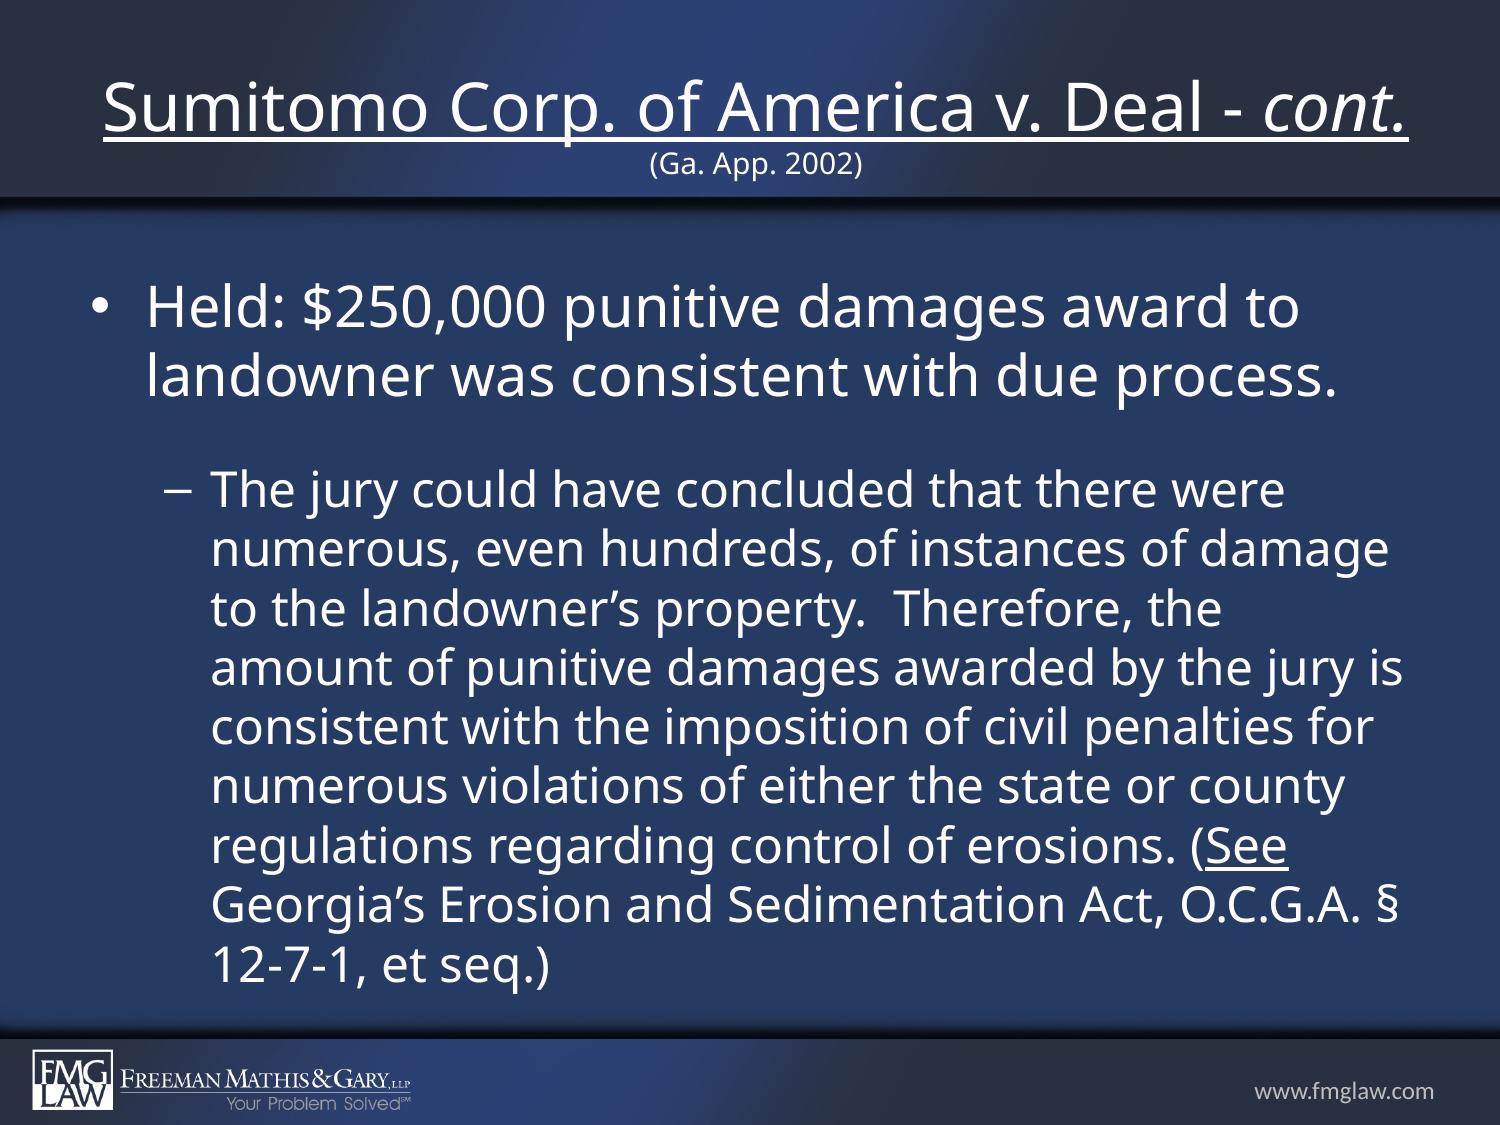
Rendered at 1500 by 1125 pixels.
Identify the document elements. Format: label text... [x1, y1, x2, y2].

title Sumitomo Corp. of America v. Deal - cont. (Ga. App. 2002) [87, 45, 1425, 200]
list Held: $250,000 punitive damages award to landowner was consistent with due process. The jury could have concluded that there were numerous, even hundreds, of instances of damage to the landowner’s property. Therefore, the amount of punitive damages awarded by the jury is consistent with the imposition of civil penalties for numerous violations of either the state or county regulations regarding control of erosions. (See Georgia’s Erosion and Sedimentation Act, O.C.G.A. § 12-7-1, et seq.) [75, 262, 1425, 1005]
picture [0, 0, 1500, 1125]
